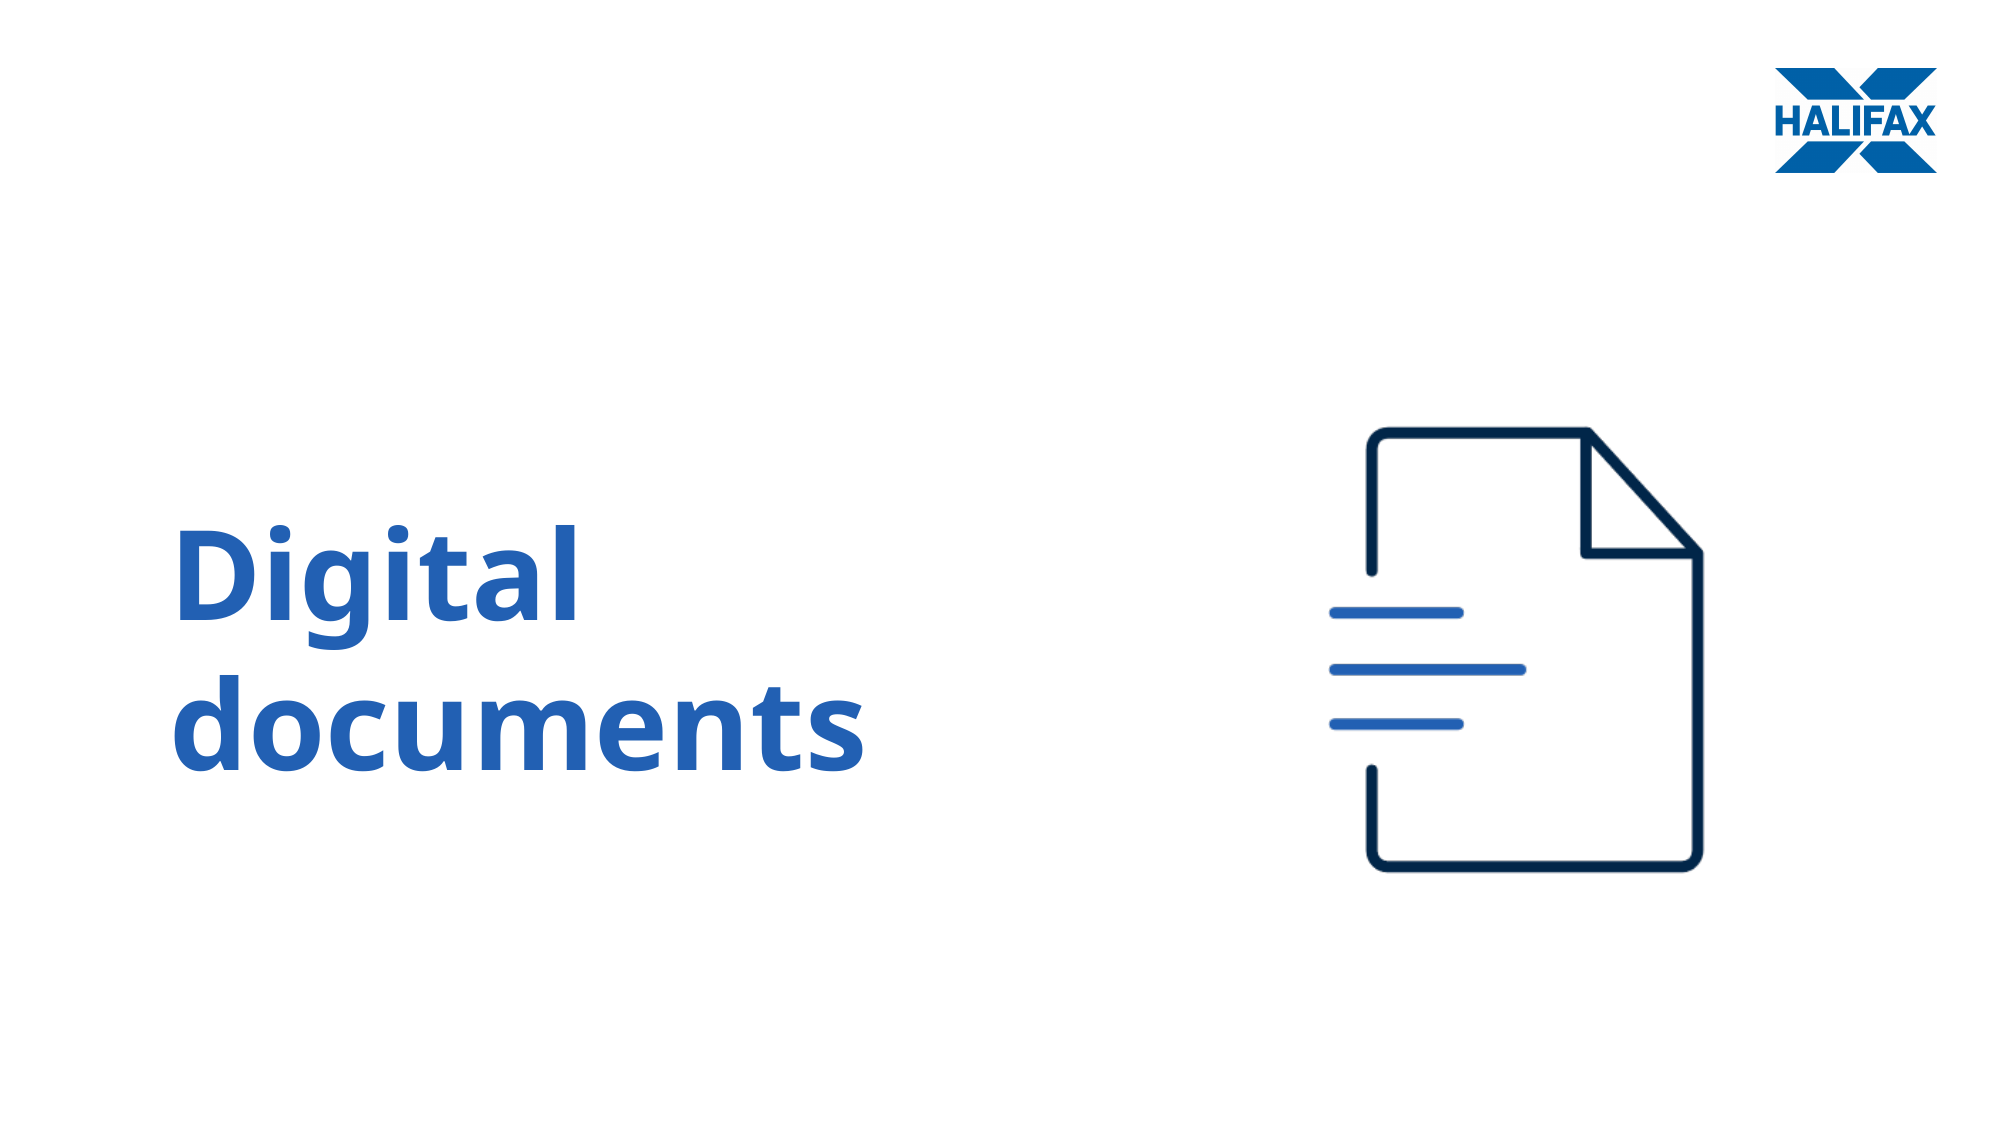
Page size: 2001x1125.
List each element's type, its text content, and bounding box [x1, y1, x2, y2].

picture [1775, 68, 1937, 173]
list Digital documents [154, 488, 1000, 812]
picture [1214, 327, 1856, 972]
